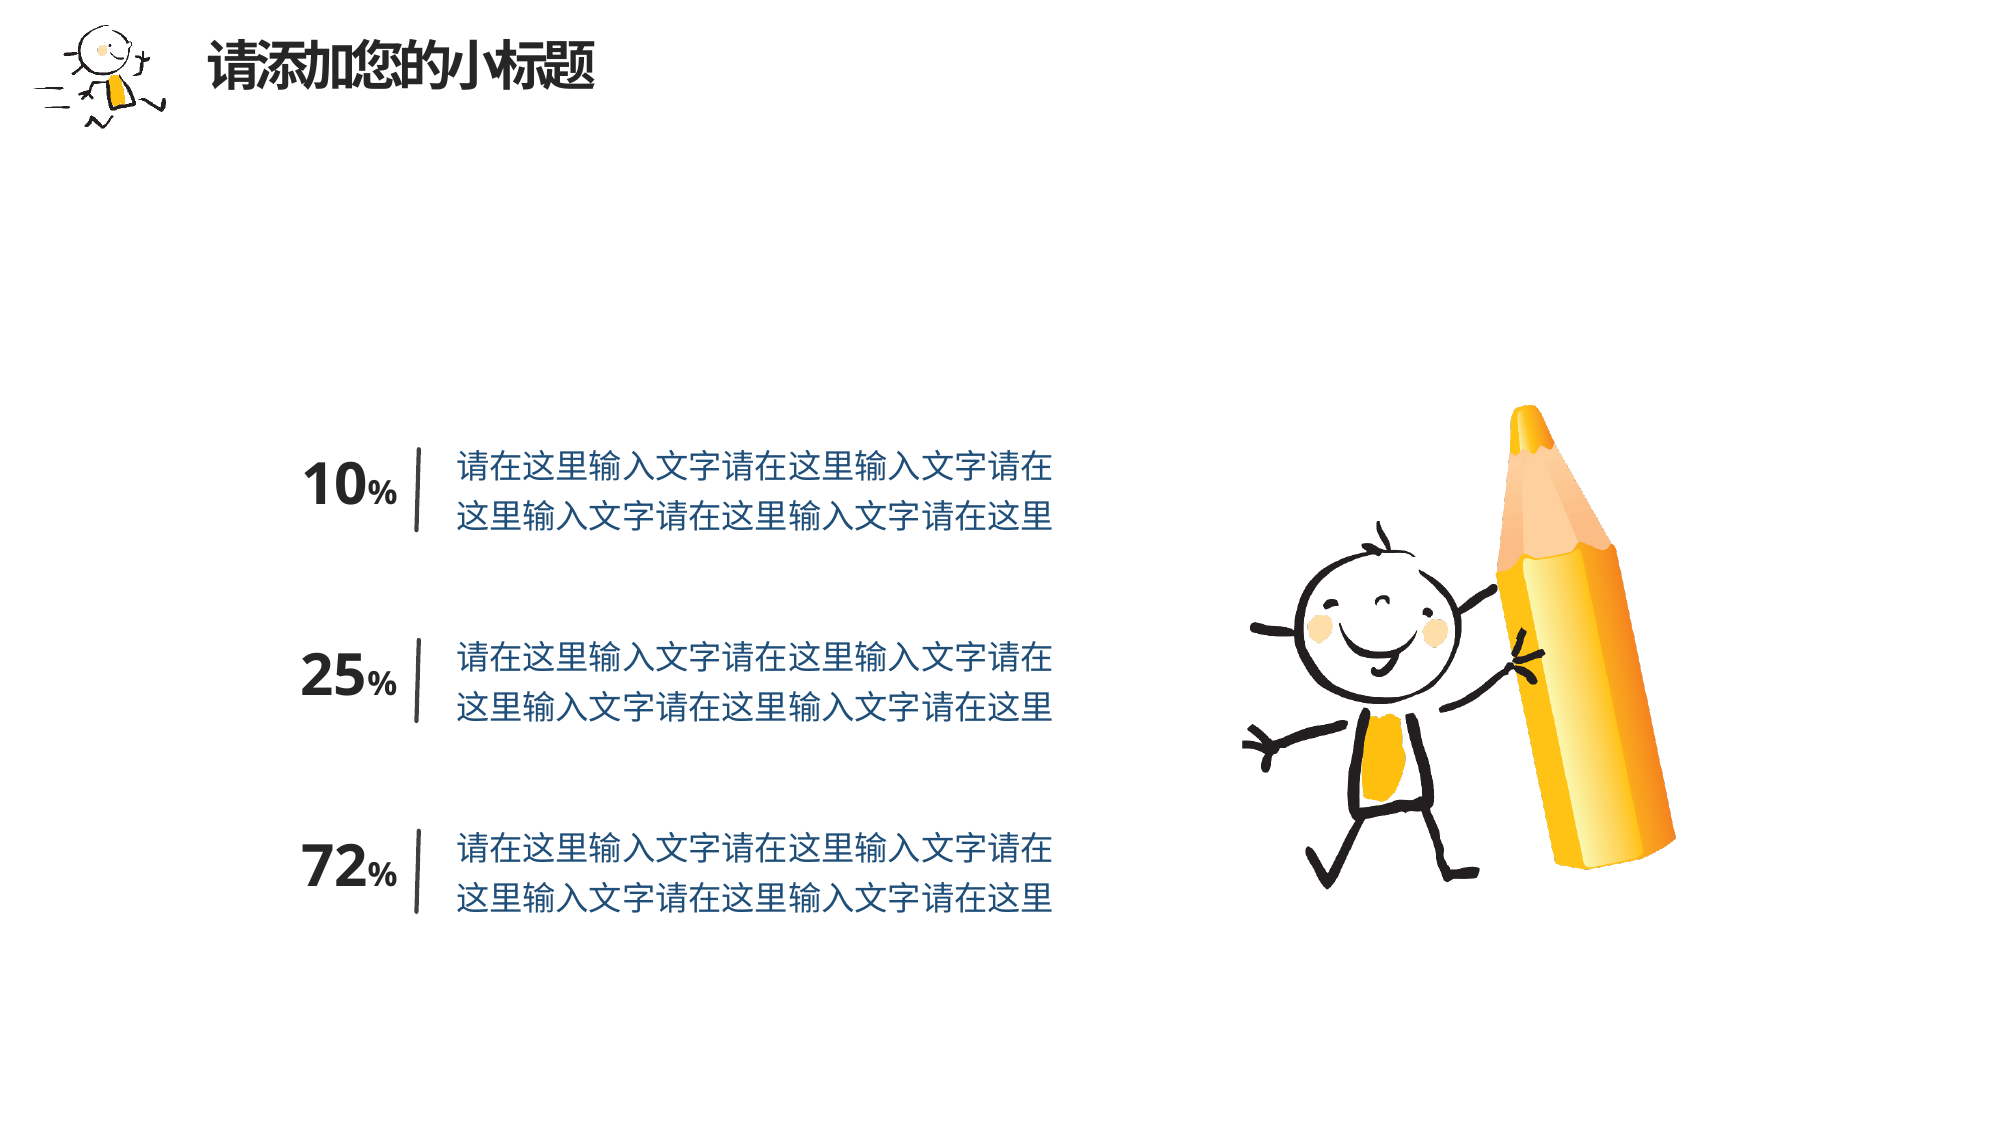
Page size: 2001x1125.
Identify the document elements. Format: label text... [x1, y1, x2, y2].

text_box 25% [286, 630, 413, 715]
text_box 请在这里输入文字请在这里输入文字请在这里输入文字请在这里输入文字请在这里 [441, 809, 1075, 925]
picture [1189, 384, 1714, 980]
text_box 10% [286, 439, 413, 525]
text_box 请在这里输入文字请在这里输入文字请在这里输入文字请在这里输入文字请在这里 [441, 428, 1075, 543]
text_box 请在这里输入文字请在这里输入文字请在这里输入文字请在这里输入文字请在这里 [441, 619, 1075, 734]
text_box 请添加您的小标题 [191, 23, 612, 104]
text_box 72% [286, 820, 413, 906]
text_box [415, 638, 420, 722]
text_box [415, 829, 420, 913]
text_box [415, 448, 420, 532]
picture [19, 17, 176, 140]
